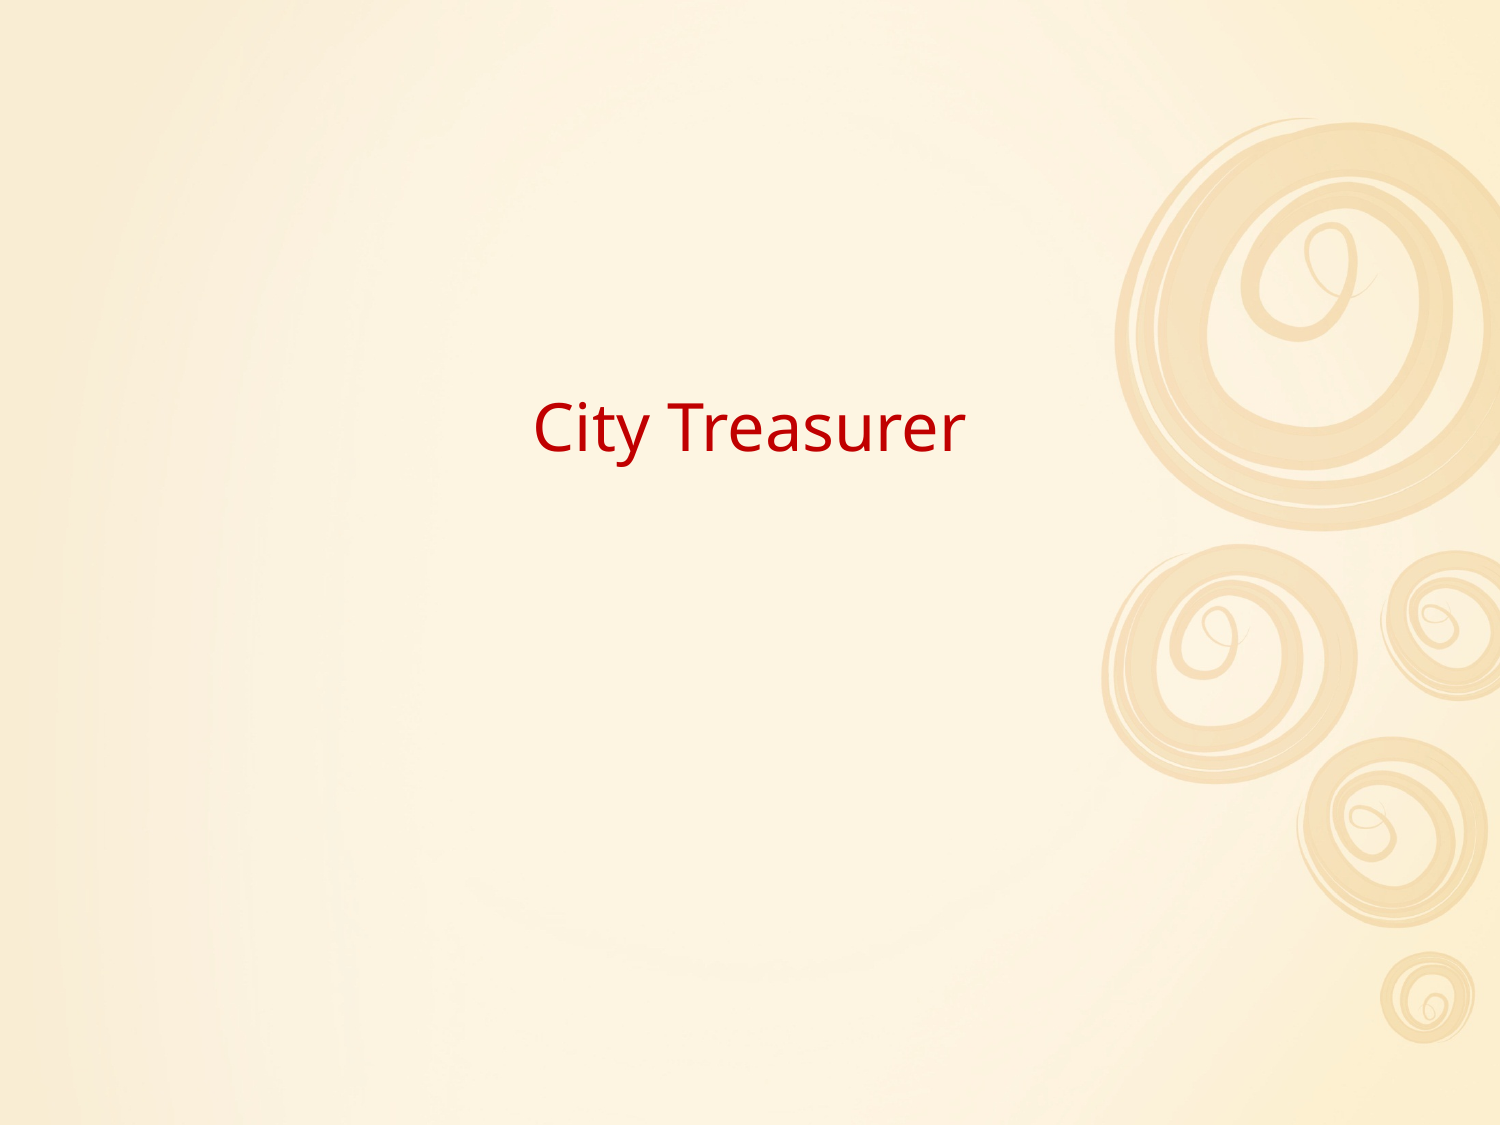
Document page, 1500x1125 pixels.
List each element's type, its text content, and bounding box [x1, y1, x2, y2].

title City Treasurer [75, 324, 1425, 525]
picture [0, 0, 1500, 1125]
